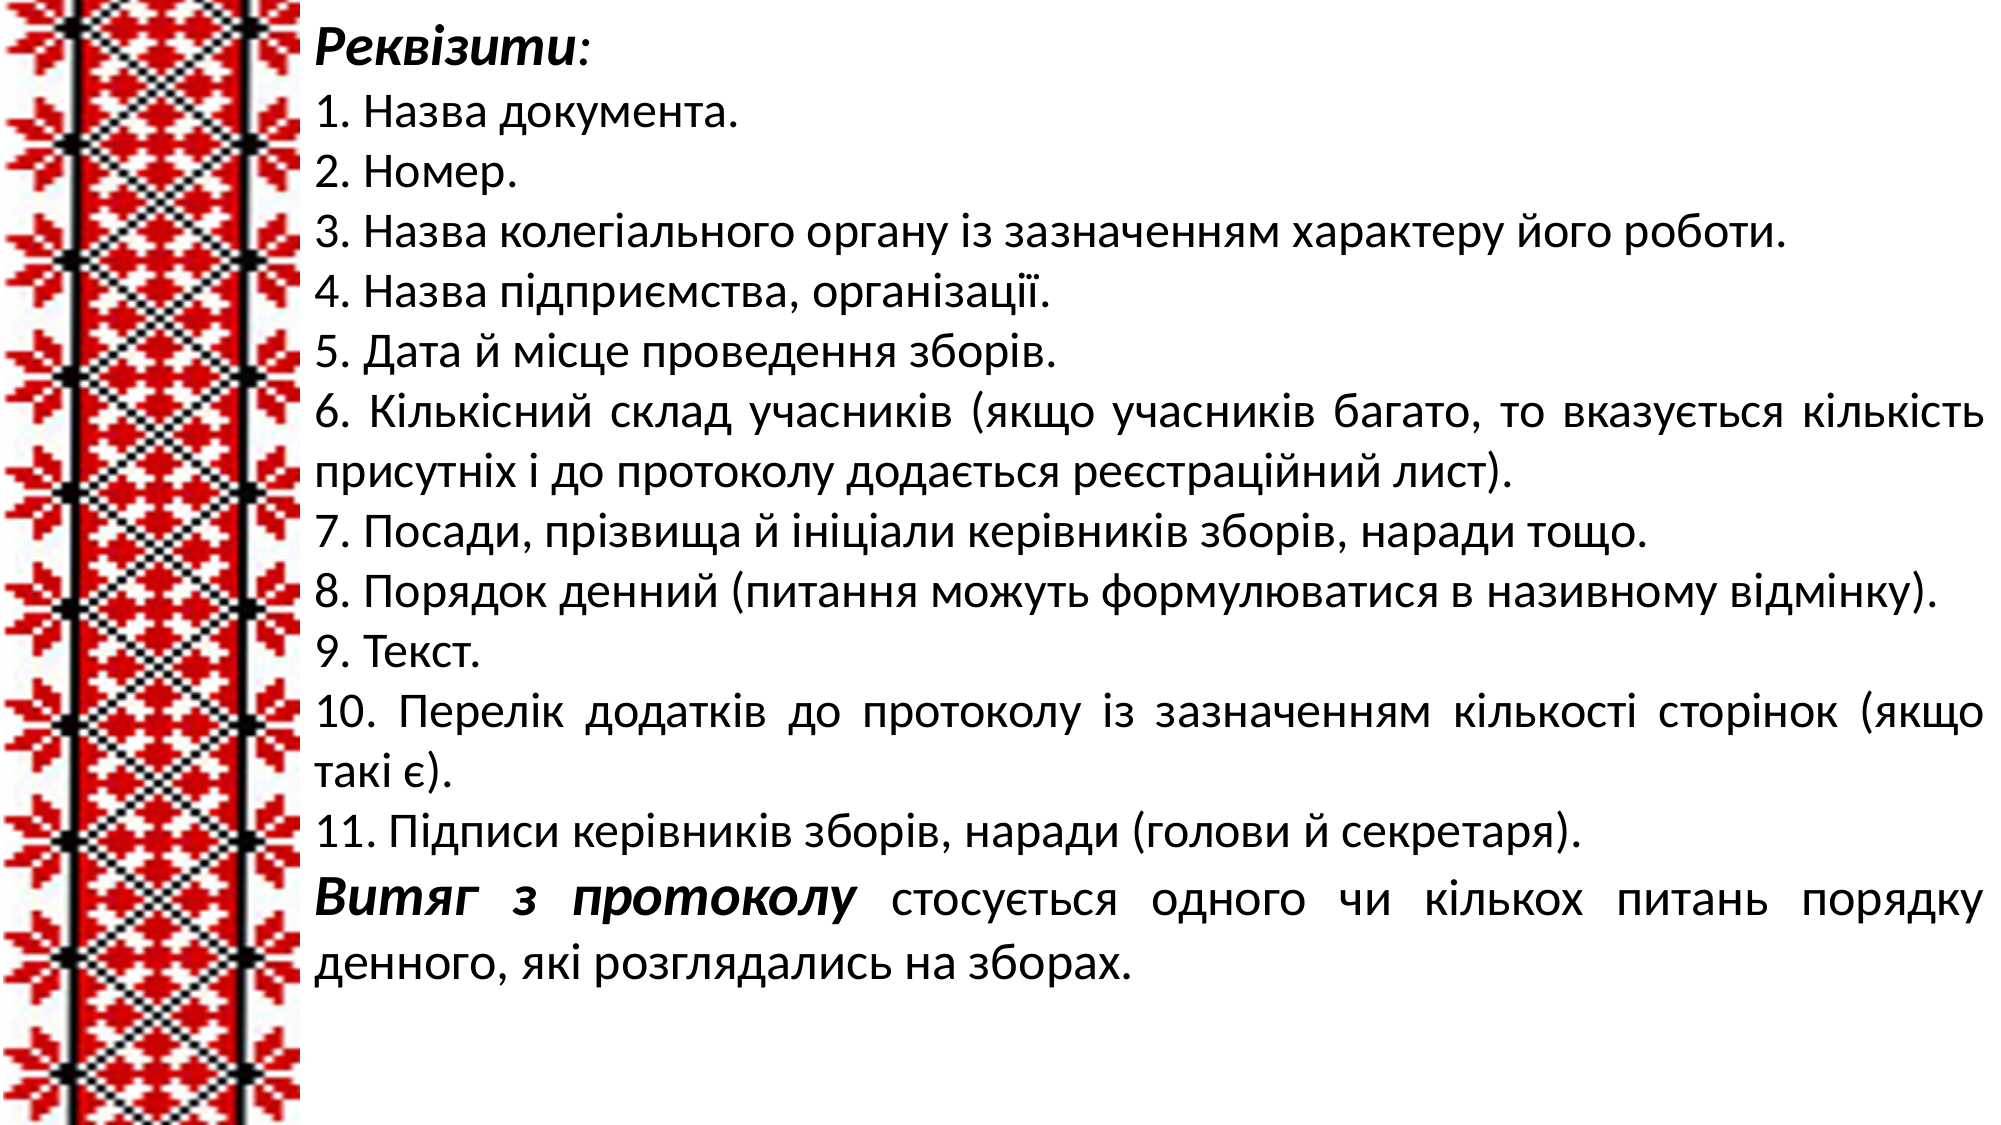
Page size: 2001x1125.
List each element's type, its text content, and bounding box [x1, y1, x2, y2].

picture [3, 0, 300, 1125]
text_box Реквізити: 1. Назва документа. 2. Номер. 3. Назва колегіального органу із зазначенням харак­теру його роботи. 4. Назва підприємства, організації. 5. Дата й місце проведення зборів. 6. Кількісний склад учасників (якщо учасників бага­то, то вказується кількість присутніх і до протоколу додається реєстраційний лист). 7. Посади, прізвища й ініціали керівників зборів, на­ради тощо. 8. Порядок денний (питання можуть формулюватися в називному відмінку). 9. Текст. 10. Перелік додатків до протоколу із зазначенням кіль­кості сторінок (якщо такі є). 11. Підписи керівників зборів, наради (голови й секре­таря). Витяг з протоколу стосується одного чи кількох питань порядку денного, які розглядались на зборах. [300, 0, 2000, 998]
